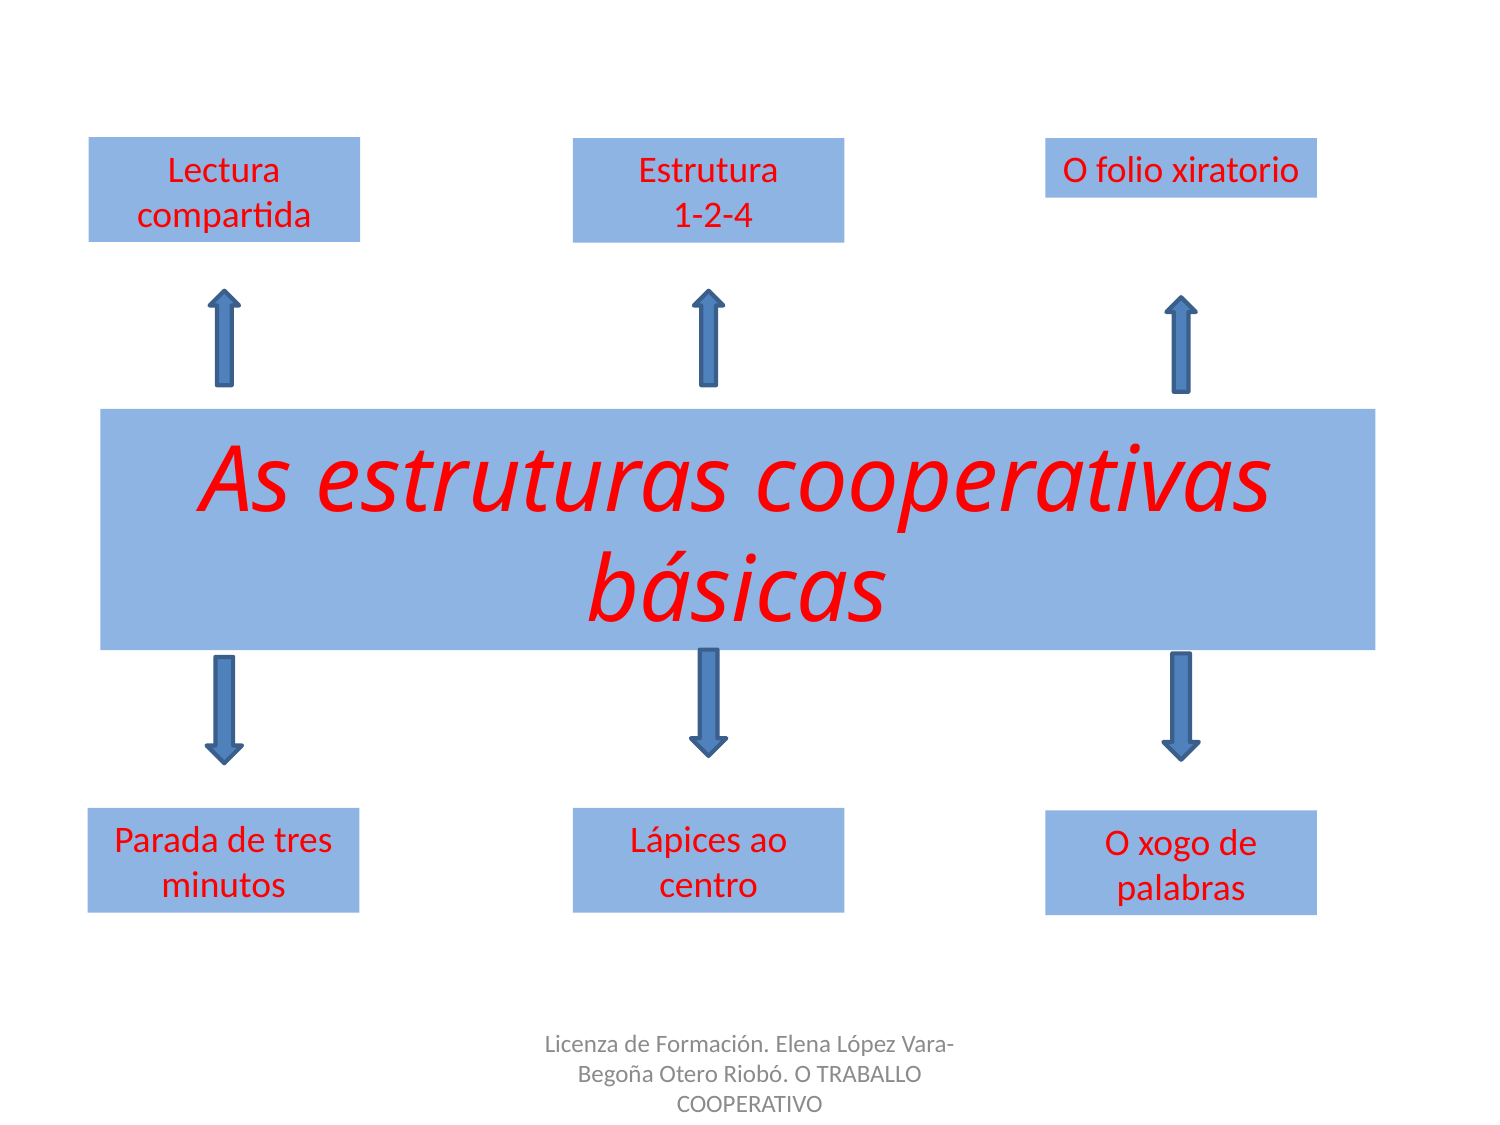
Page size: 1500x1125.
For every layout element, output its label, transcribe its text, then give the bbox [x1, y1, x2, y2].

text_box [204, 654, 244, 766]
text_box [1161, 651, 1201, 762]
text_box [688, 647, 729, 759]
footer Licenza de Formación. Elena López Vara-Begoña Otero Riobó. O TRABALLO COOPERATIVO [512, 1042, 988, 1103]
text_box [691, 288, 726, 388]
text_box Lectura compartida [88, 137, 361, 242]
text_box [1164, 295, 1198, 394]
text_box Parada de tres minutos [87, 807, 360, 913]
title As estruturas cooperativas básicas [100, 408, 1376, 651]
text_box Lápices ao centro [572, 807, 845, 913]
text_box Estrutura 1-2-4 [572, 138, 845, 243]
text_box O xogo de palabras [1045, 810, 1317, 916]
text_box O folio xiratorio [1045, 138, 1317, 198]
text_box [207, 288, 241, 388]
